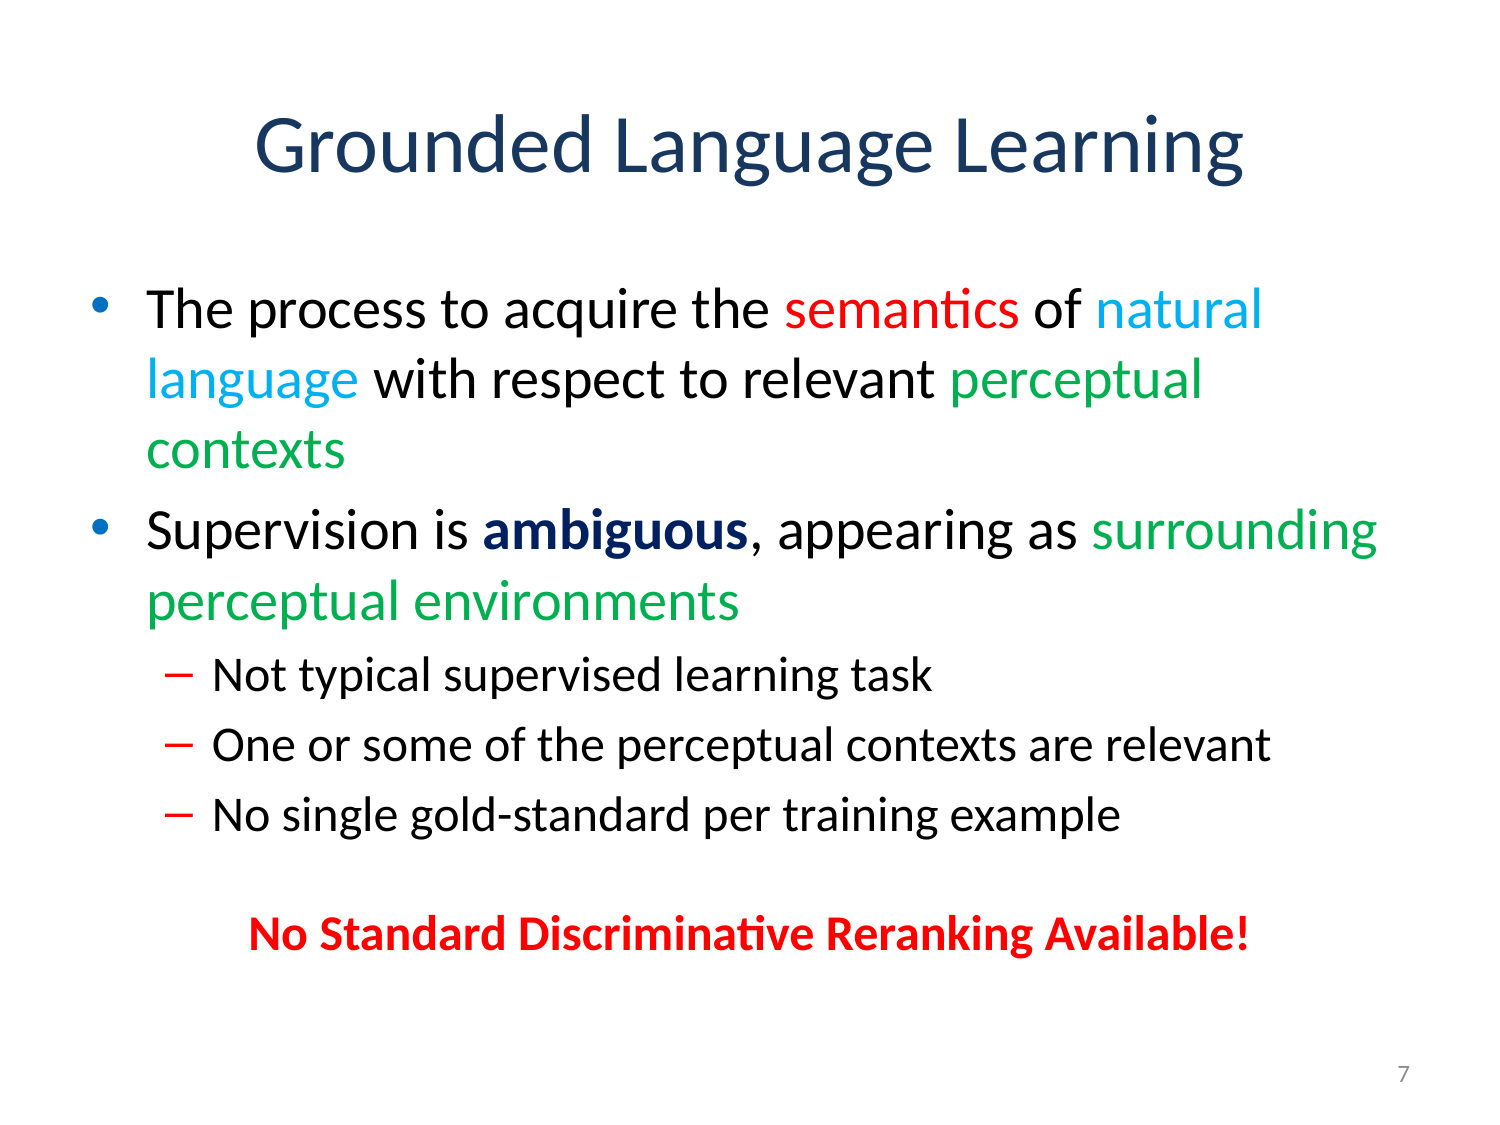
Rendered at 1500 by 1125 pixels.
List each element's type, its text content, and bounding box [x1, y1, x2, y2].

slide_number 7 [1074, 1042, 1425, 1103]
list The process to acquire the semantics of natural language with respect to relevant perceptual contexts Supervision is ambiguous, appearing as surrounding perceptual environments Not typical supervised learning task One or some of the perceptual contexts are relevant No single gold-standard per training example [75, 262, 1425, 1005]
title Grounded Language Learning [75, 45, 1425, 233]
text_box No Standard Discriminative Reranking Available! [233, 893, 1267, 968]
